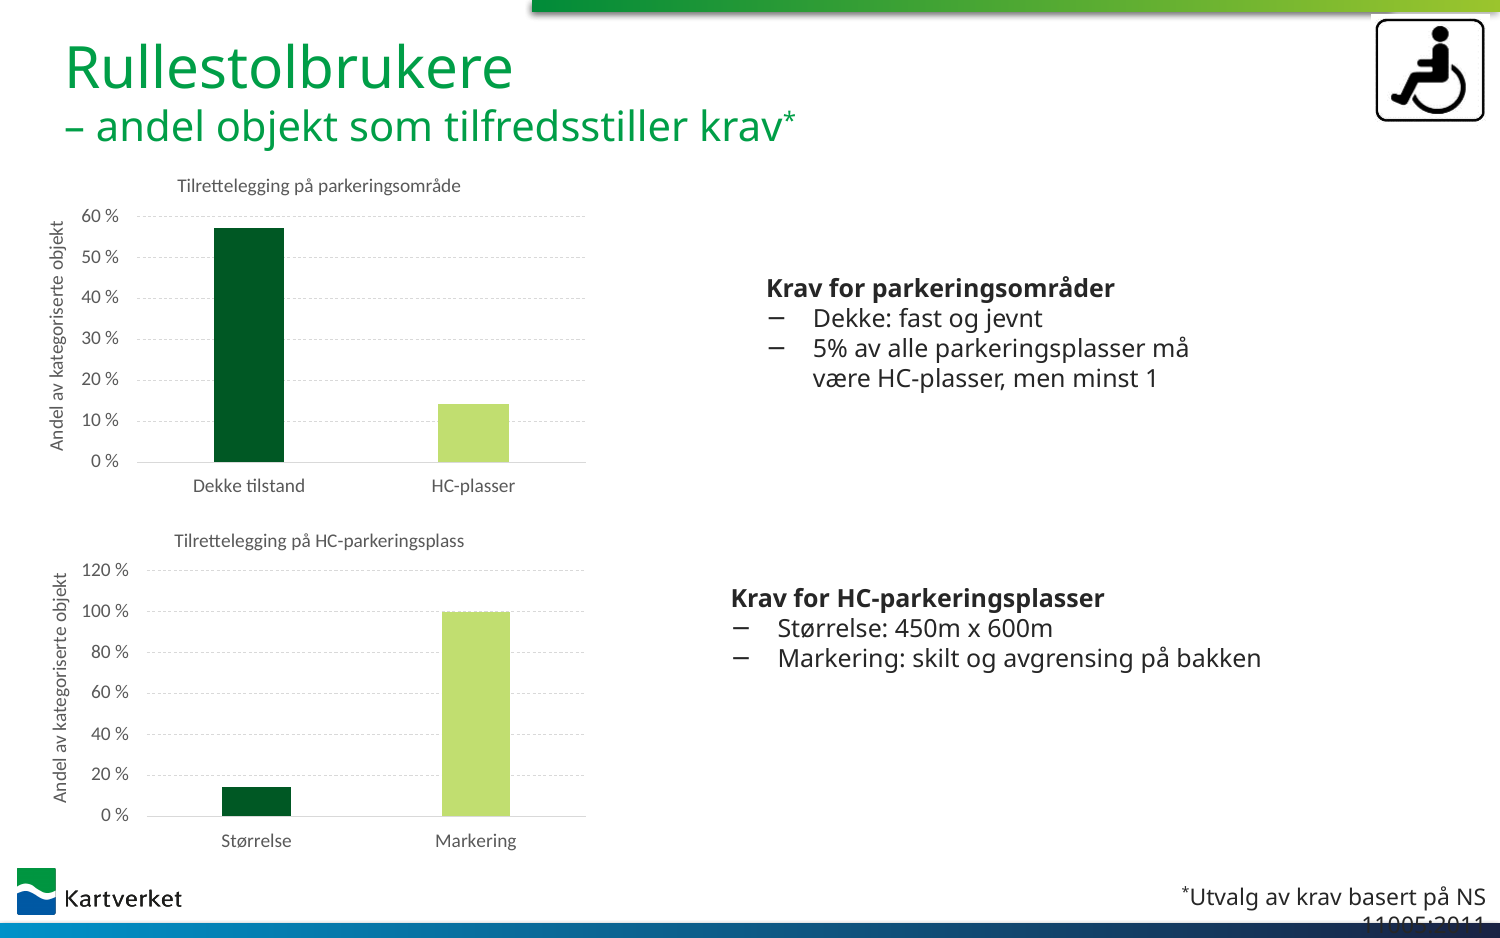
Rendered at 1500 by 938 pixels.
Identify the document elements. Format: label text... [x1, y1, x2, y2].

text_box *Utvalg av krav basert på NS 11005:2011 [1068, 873, 1500, 938]
picture [1371, 13, 1491, 127]
text_box Rullestolbrukere – andel objekt som tilfredsstiller krav* [49, 23, 1431, 158]
text_box Krav for parkeringsområder Dekke: fast og jevnt 5% av alle parkeringsplasser må være HC-plasser, men minst 1 [751, 264, 1232, 400]
picture [41, 520, 598, 859]
picture [41, 166, 598, 505]
text_box Krav for HC-parkeringsplasser Størrelse: 450m x 600m Markering: skilt og avgrensing på bakken [715, 574, 1278, 680]
